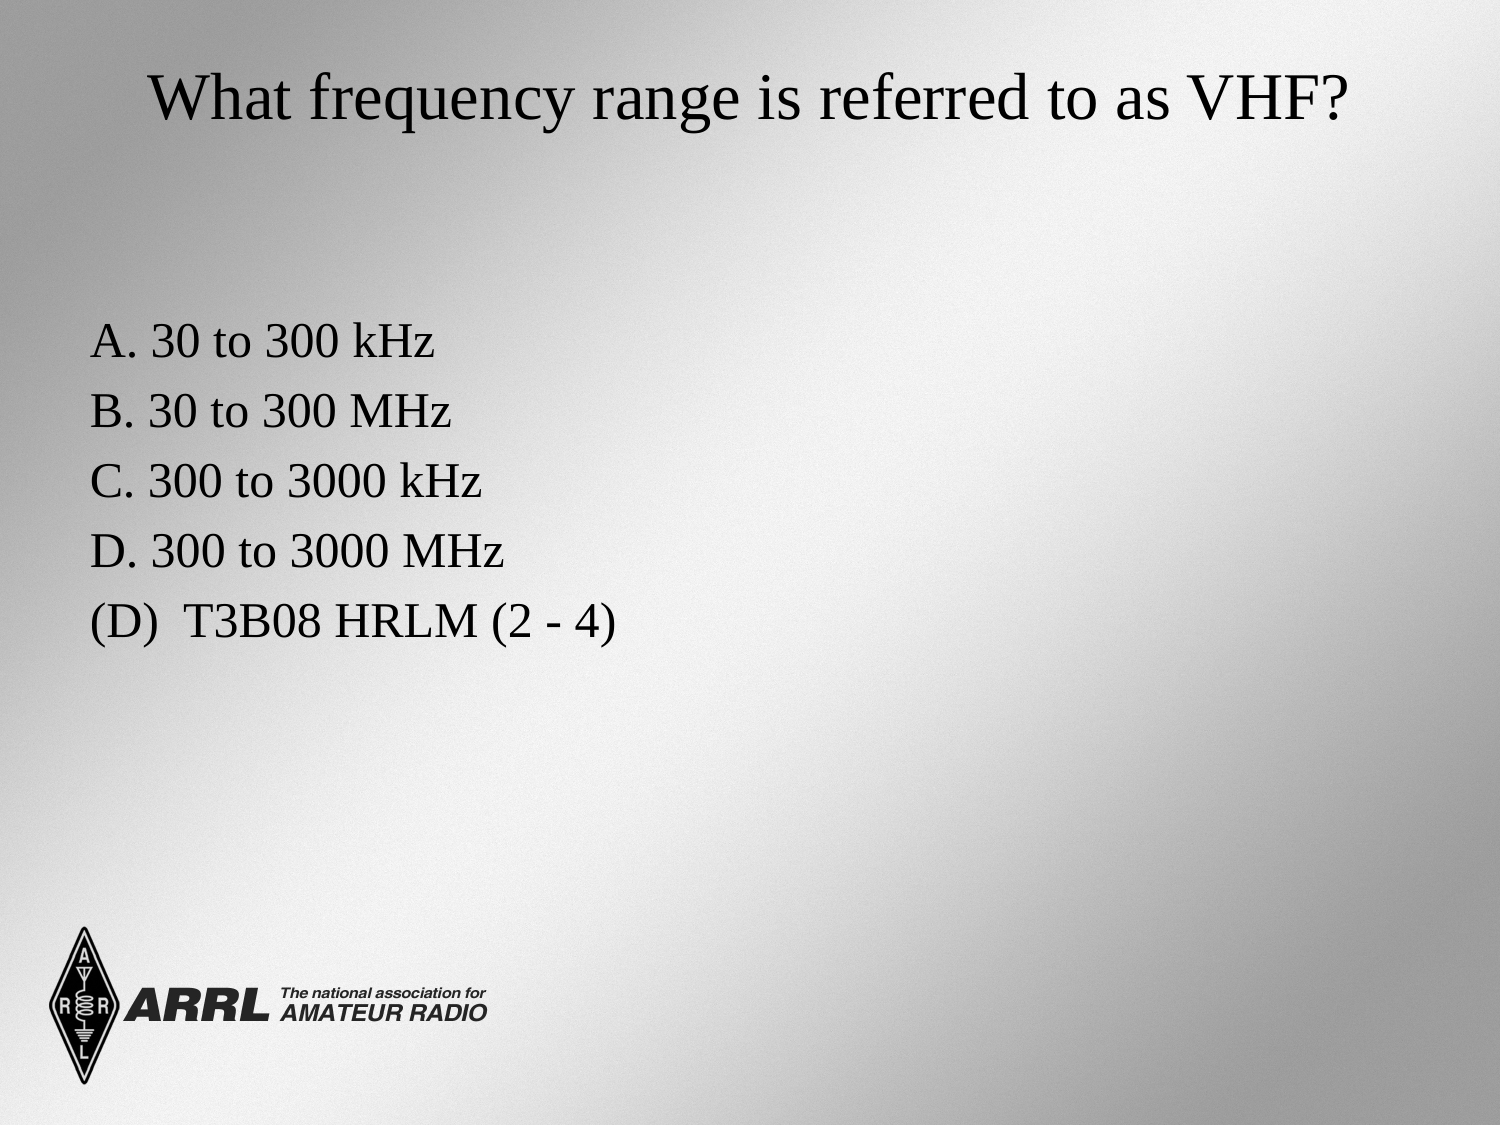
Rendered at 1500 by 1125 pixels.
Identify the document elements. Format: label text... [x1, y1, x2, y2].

title What frequency range is referred to as VHF? [75, 45, 1425, 233]
picture [0, 0, 1500, 1125]
list A. 30 to 300 kHz B. 30 to 300 MHz C. 300 to 3000 kHz D. 300 to 3000 MHz (D) T3B08 HRLM (2 - 4) [75, 299, 1425, 1005]
